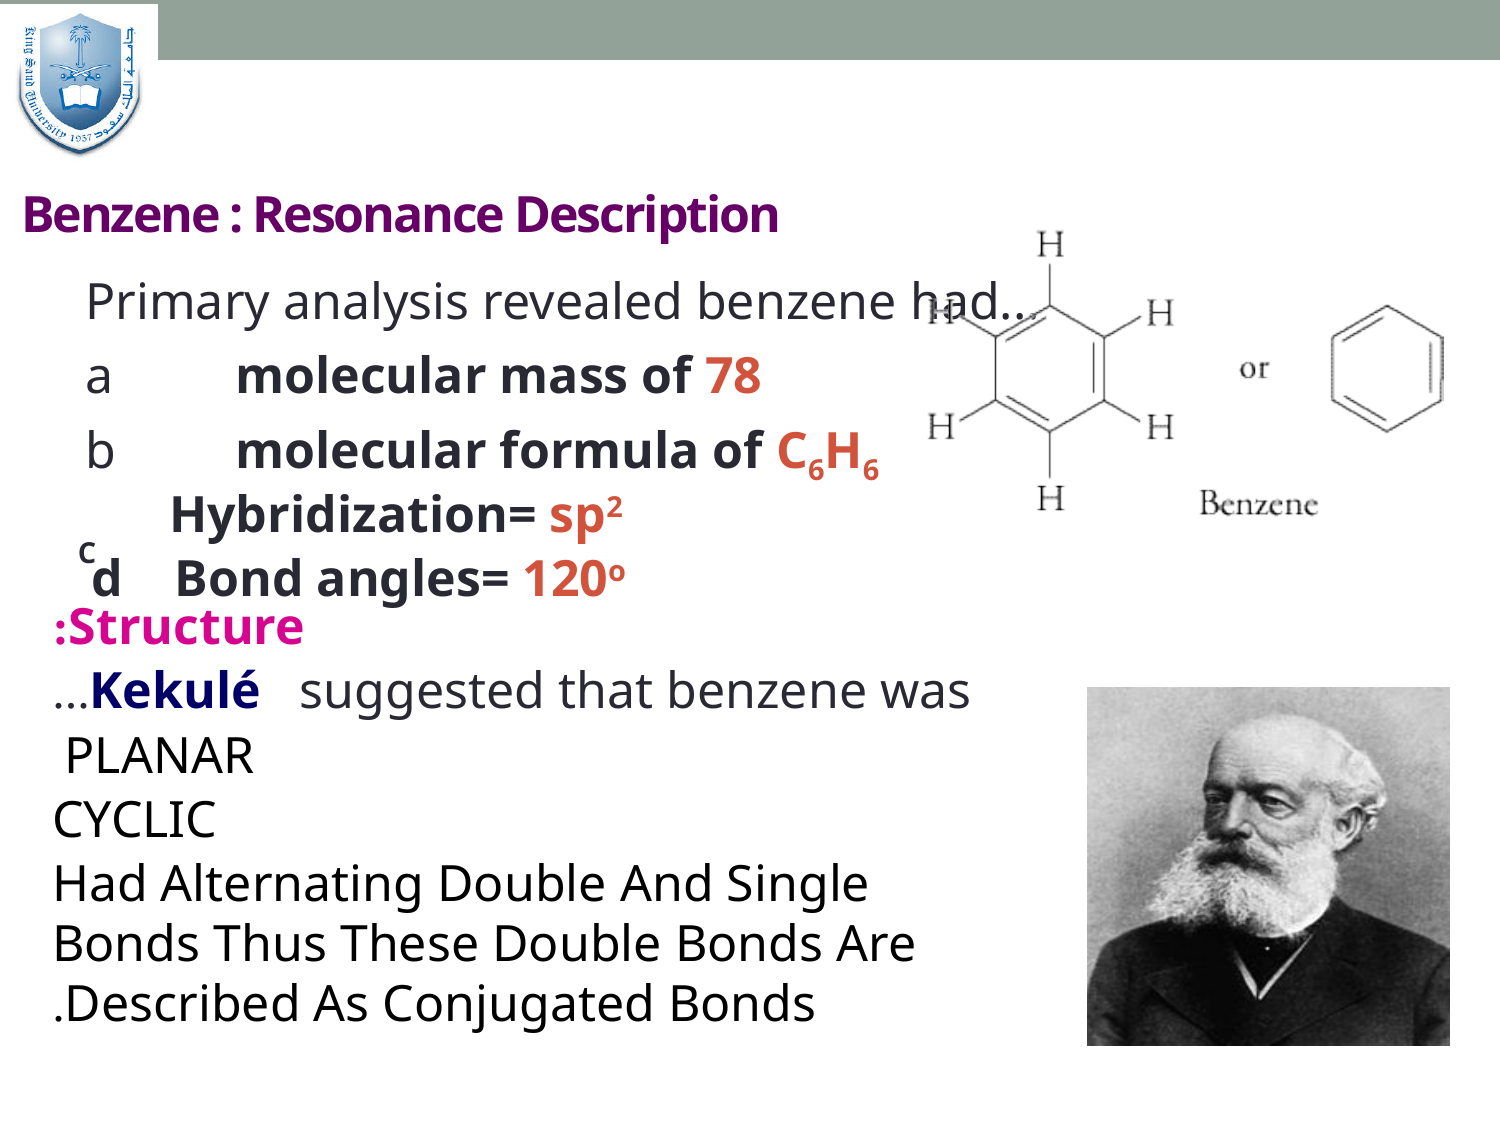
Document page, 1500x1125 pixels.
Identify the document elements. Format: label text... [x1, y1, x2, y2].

title Benzene : Resonance Description [6, 162, 1063, 262]
text_box Primary analysis revealed benzene had... a molecular mass of 78 b molecular formula of C6H6 C [0, 262, 1259, 659]
picture [0, 4, 159, 163]
picture [924, 224, 1444, 530]
text_box Hybridization= sp2 d Bond angles= 120o [37, 474, 788, 614]
picture [1087, 687, 1451, 1046]
text_box Structure: Kekulé suggested that benzene was... PLANAR CYCLIC Had Alternating Double And Single Bonds Thus These Double Bonds Are Described As Conjugated Bonds. [37, 659, 1025, 1039]
